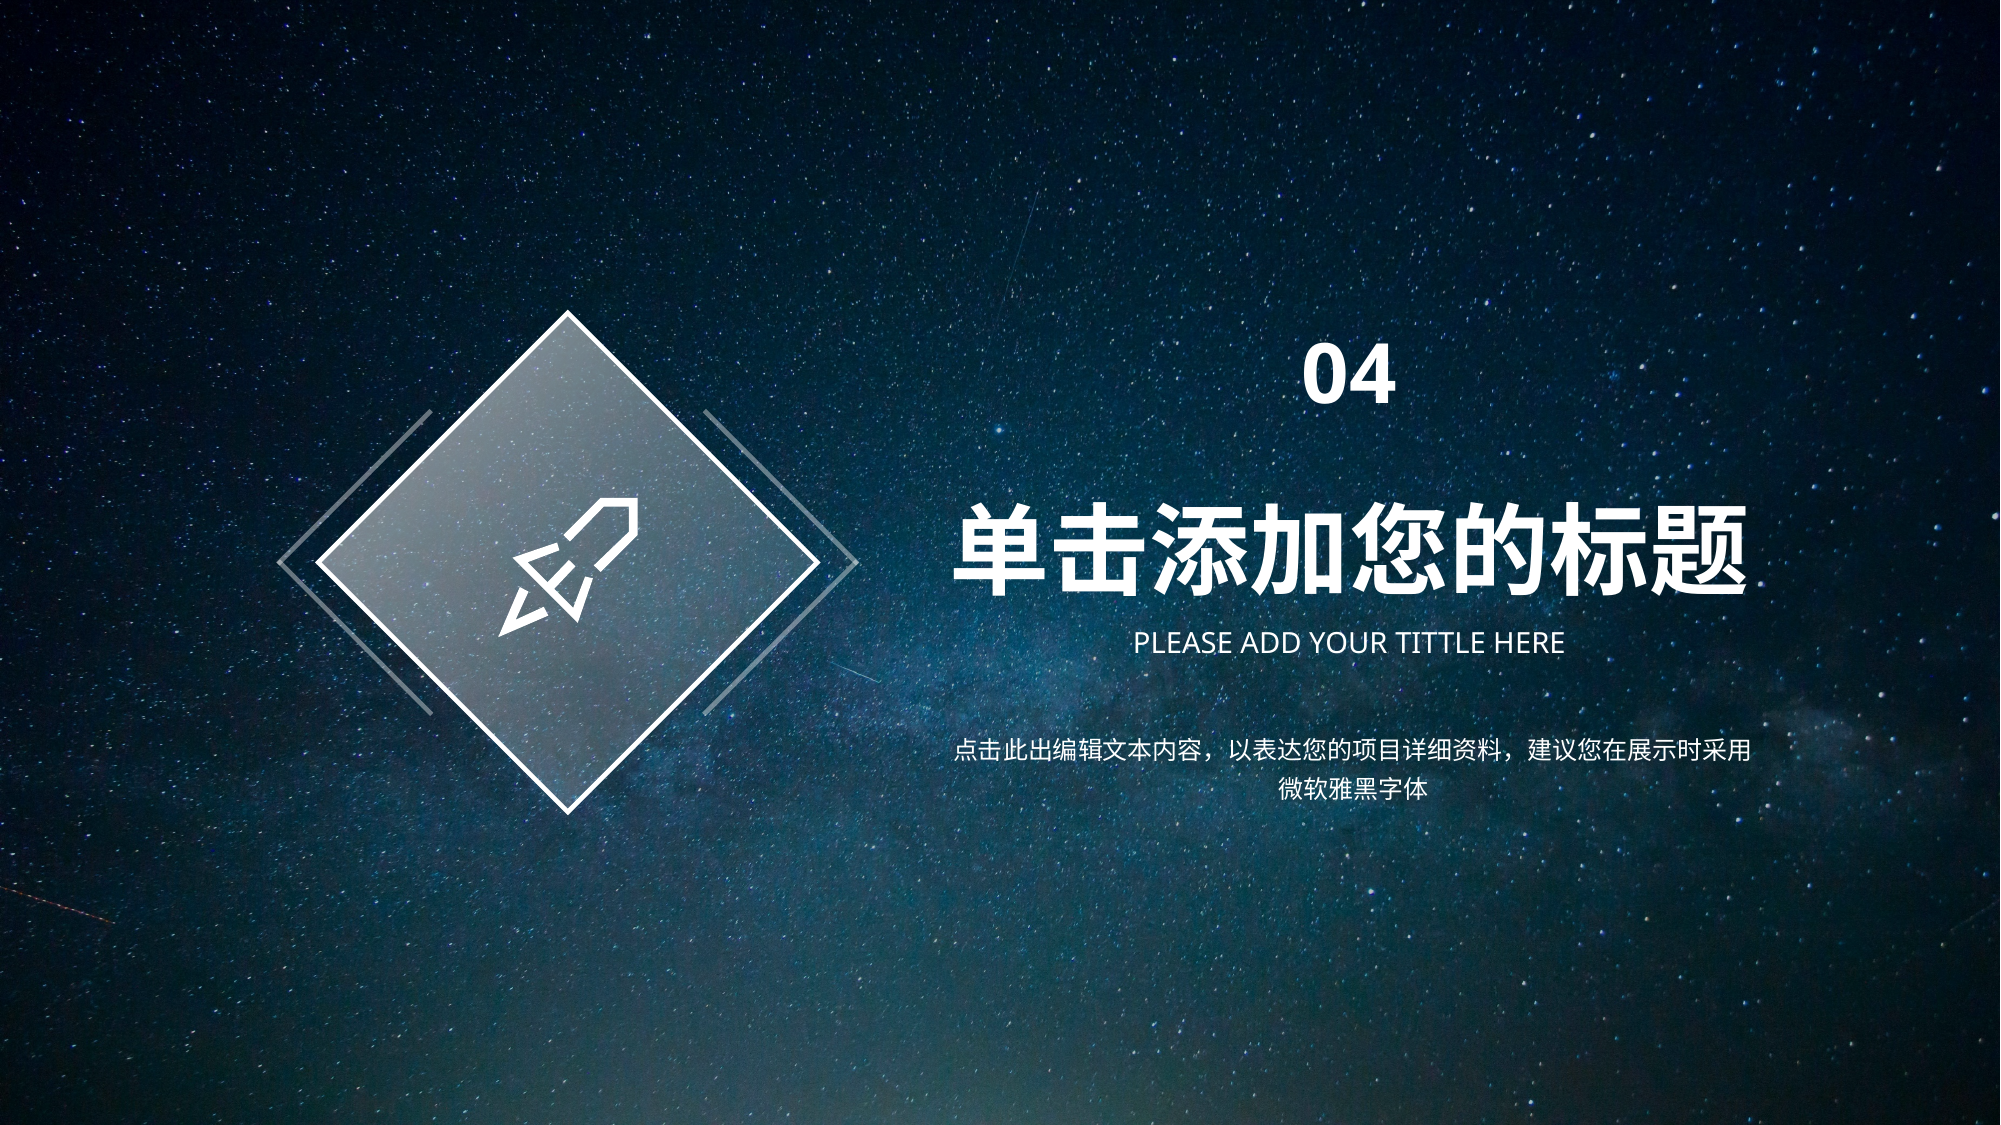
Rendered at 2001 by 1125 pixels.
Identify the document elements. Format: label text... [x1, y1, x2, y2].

text_box 04 [1259, 312, 1439, 428]
text_box 单击添加您的标题 [924, 480, 1775, 615]
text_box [277, 312, 858, 812]
text_box PLEASE ADD YOUR TITTLE HERE [1026, 616, 1673, 667]
picture [0, 0, 2000, 1125]
text_box 点击此出编辑文本内容，以表达您的项目详细资料，建议您在展示时采用微软雅黑字体 [931, 718, 1775, 811]
